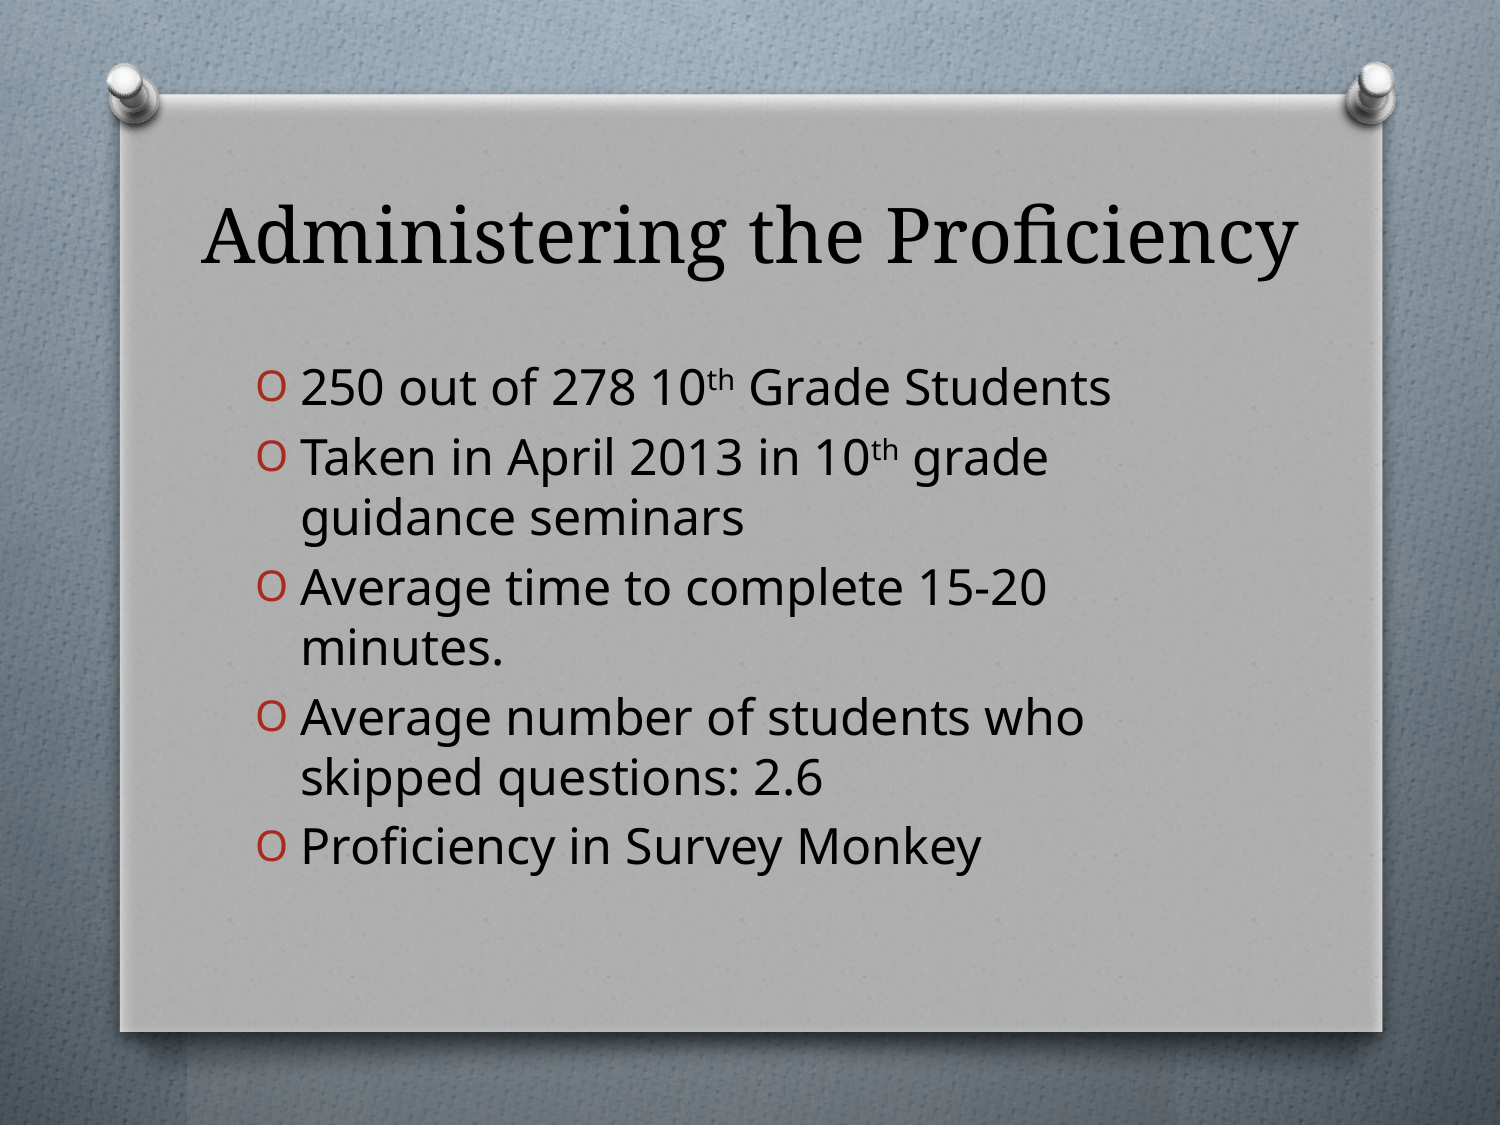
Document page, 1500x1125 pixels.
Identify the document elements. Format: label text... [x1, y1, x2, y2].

title Administering the Proficiency [179, 134, 1323, 332]
list 250 out of 278 10th Grade Students Taken in April 2013 in 10th grade guidance seminars Average time to complete 15-20 minutes. Average number of students who skipped questions: 2.6 Proficiency in Survey Monkey [240, 347, 1257, 939]
picture [75, 29, 198, 153]
picture [1317, 35, 1439, 156]
